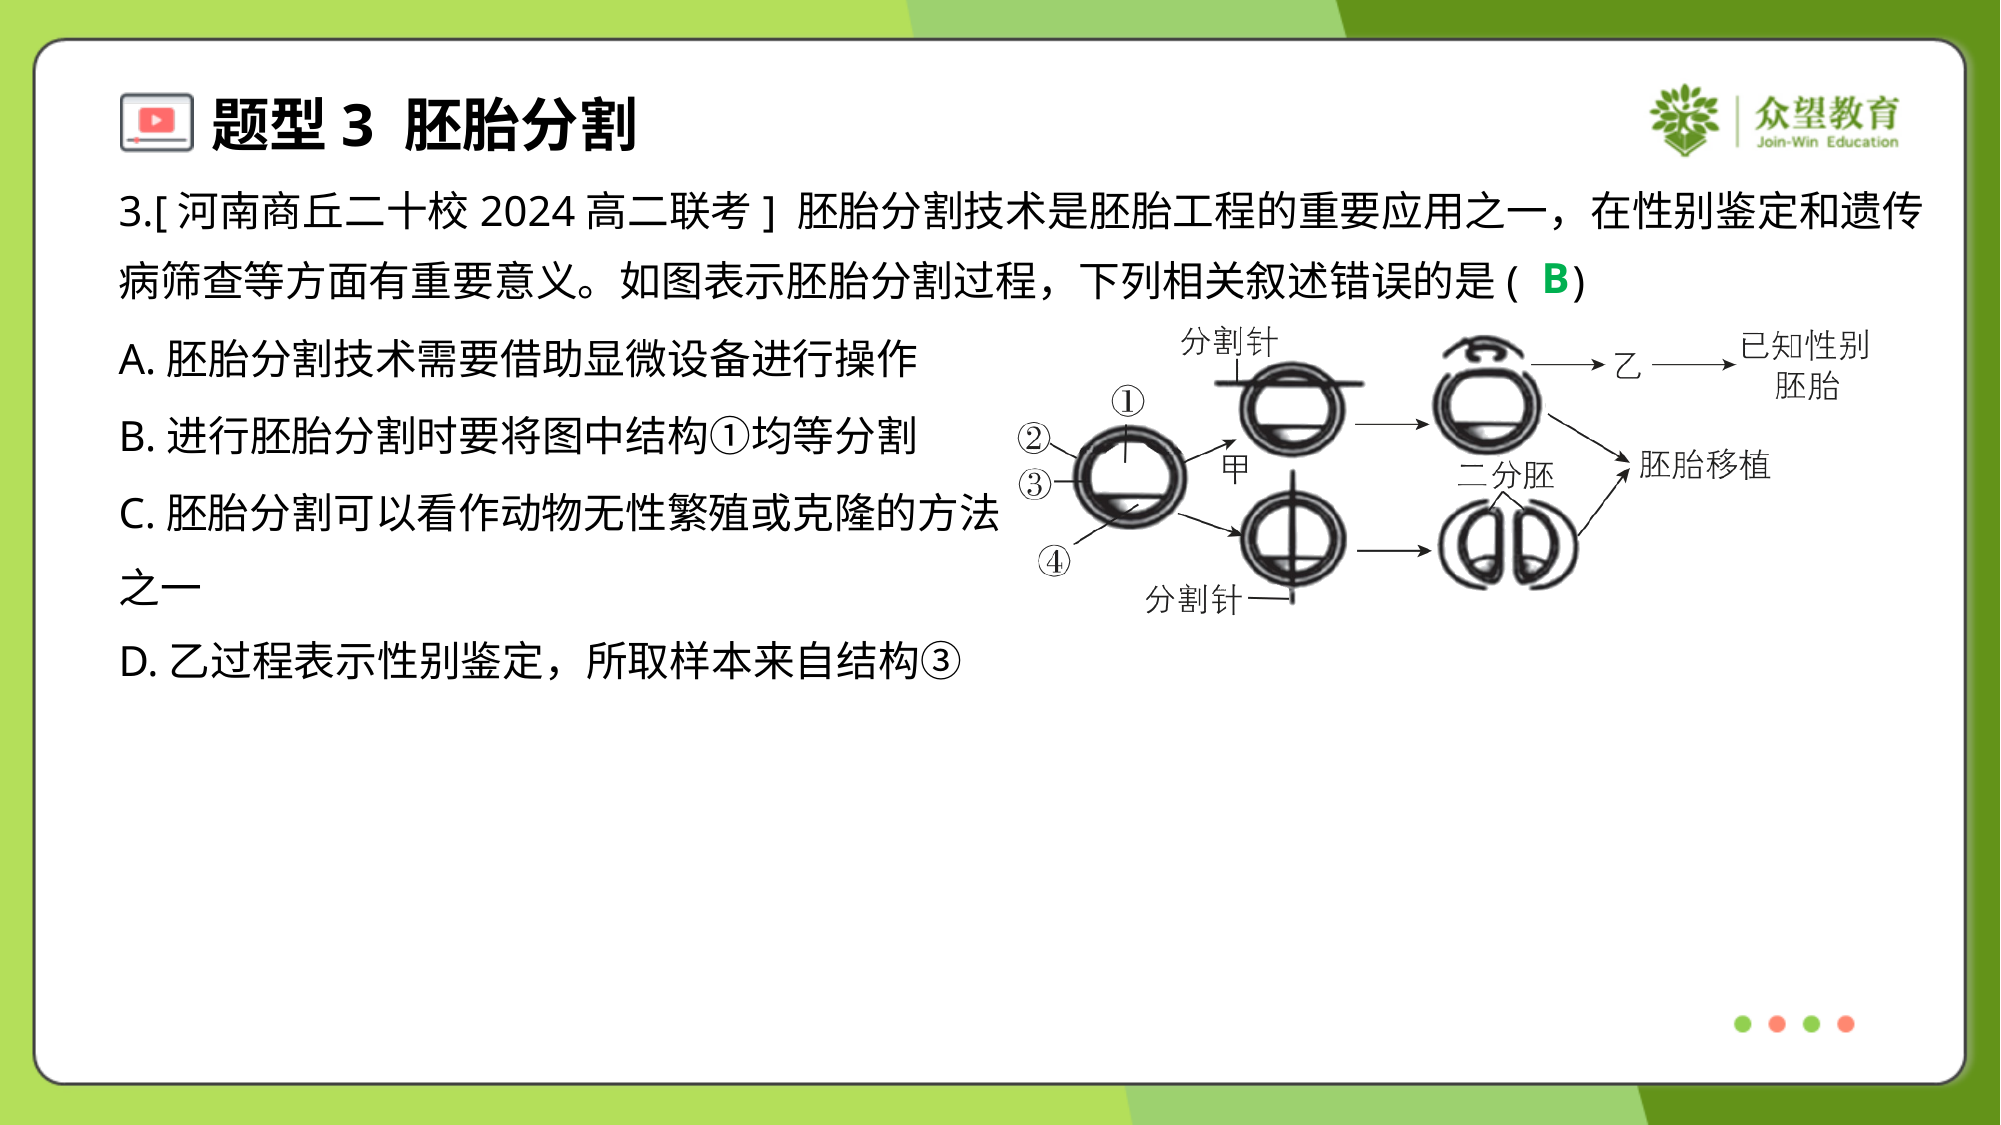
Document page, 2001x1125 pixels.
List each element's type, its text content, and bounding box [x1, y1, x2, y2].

picture [0, 0, 2000, 1125]
text_box B [1526, 231, 1585, 296]
text_box A.胚胎分割技术需要借助显微设备进行操作 B.进行胚胎分割时要将图中结构①均等分割 C.胚胎分割可以看作动物无性繁殖或克隆的方法 之一 D.乙过程表示性别鉴定，所取样本来自结构③ [118, 307, 1001, 678]
text_box 3.[河南商丘二十校2024高二联考] 胚胎分割技术是胚胎工程的重要应用之一，在性别鉴定和遗传 病筛查等方面有重要意义。如图表示胚胎分割过程，下列相关叙述错误的是( ) [118, 159, 1883, 298]
